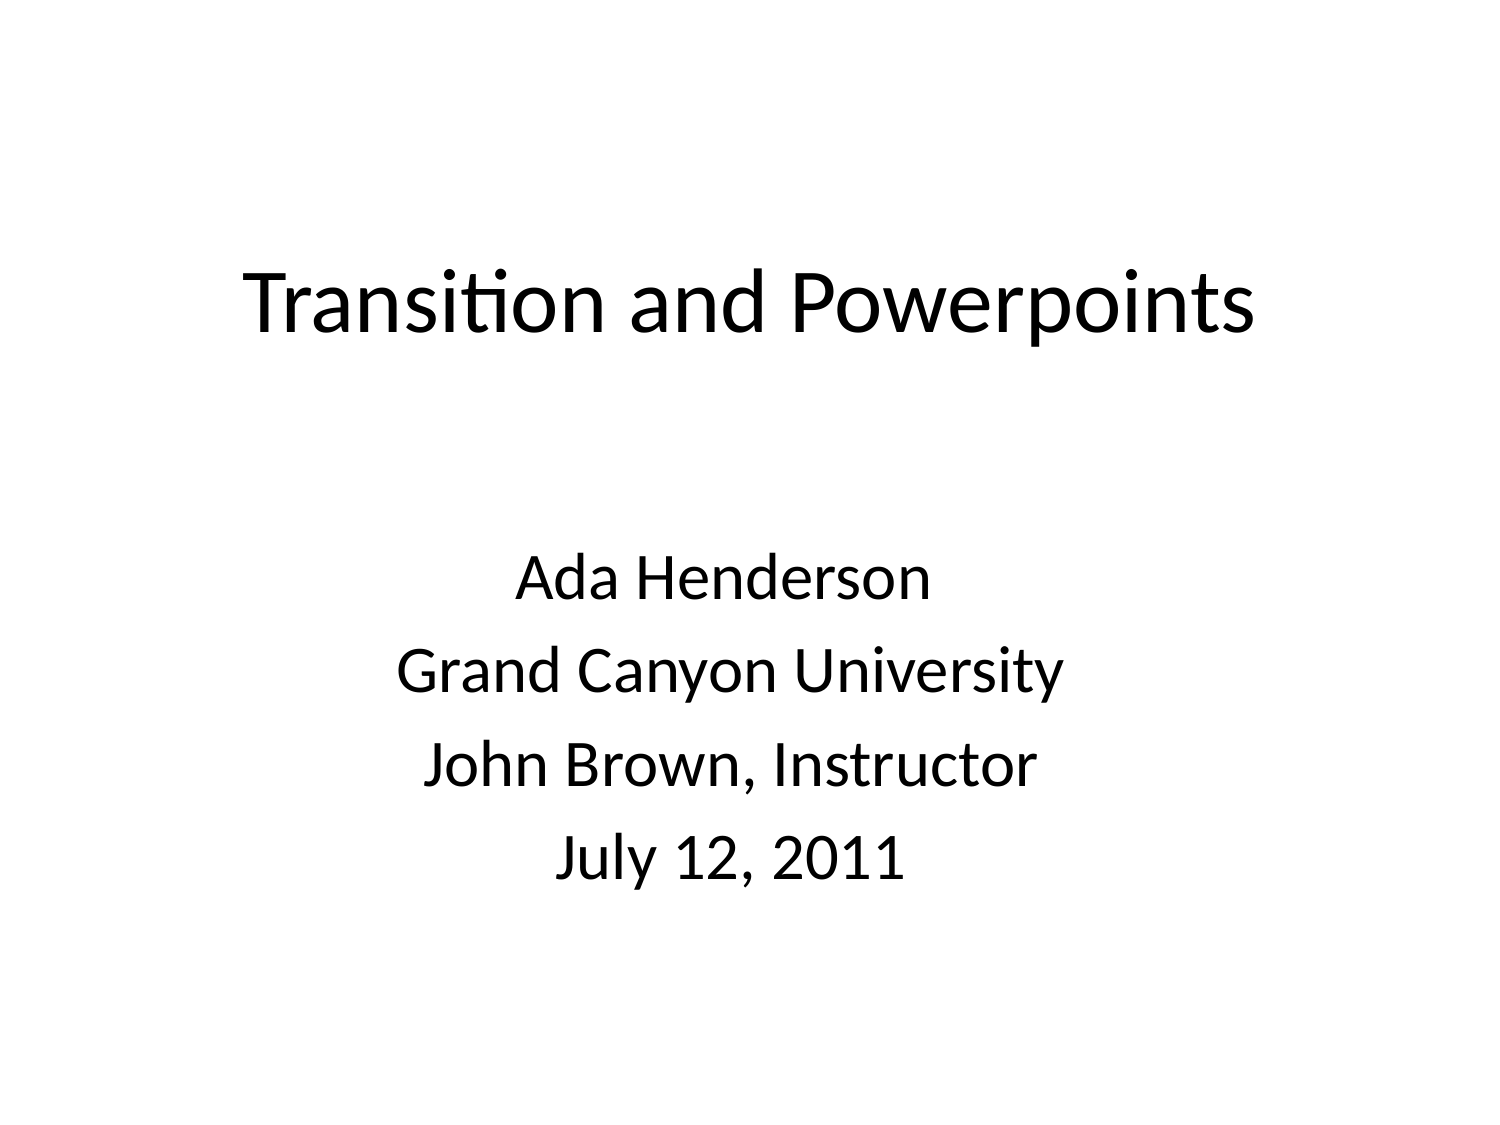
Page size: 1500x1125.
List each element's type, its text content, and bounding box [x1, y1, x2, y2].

subtitle Ada Henderson Grand Canyon University John Brown, Instructor July 12, 2011 [187, 525, 1275, 988]
title Transition and Powerpoints [112, 174, 1388, 417]
